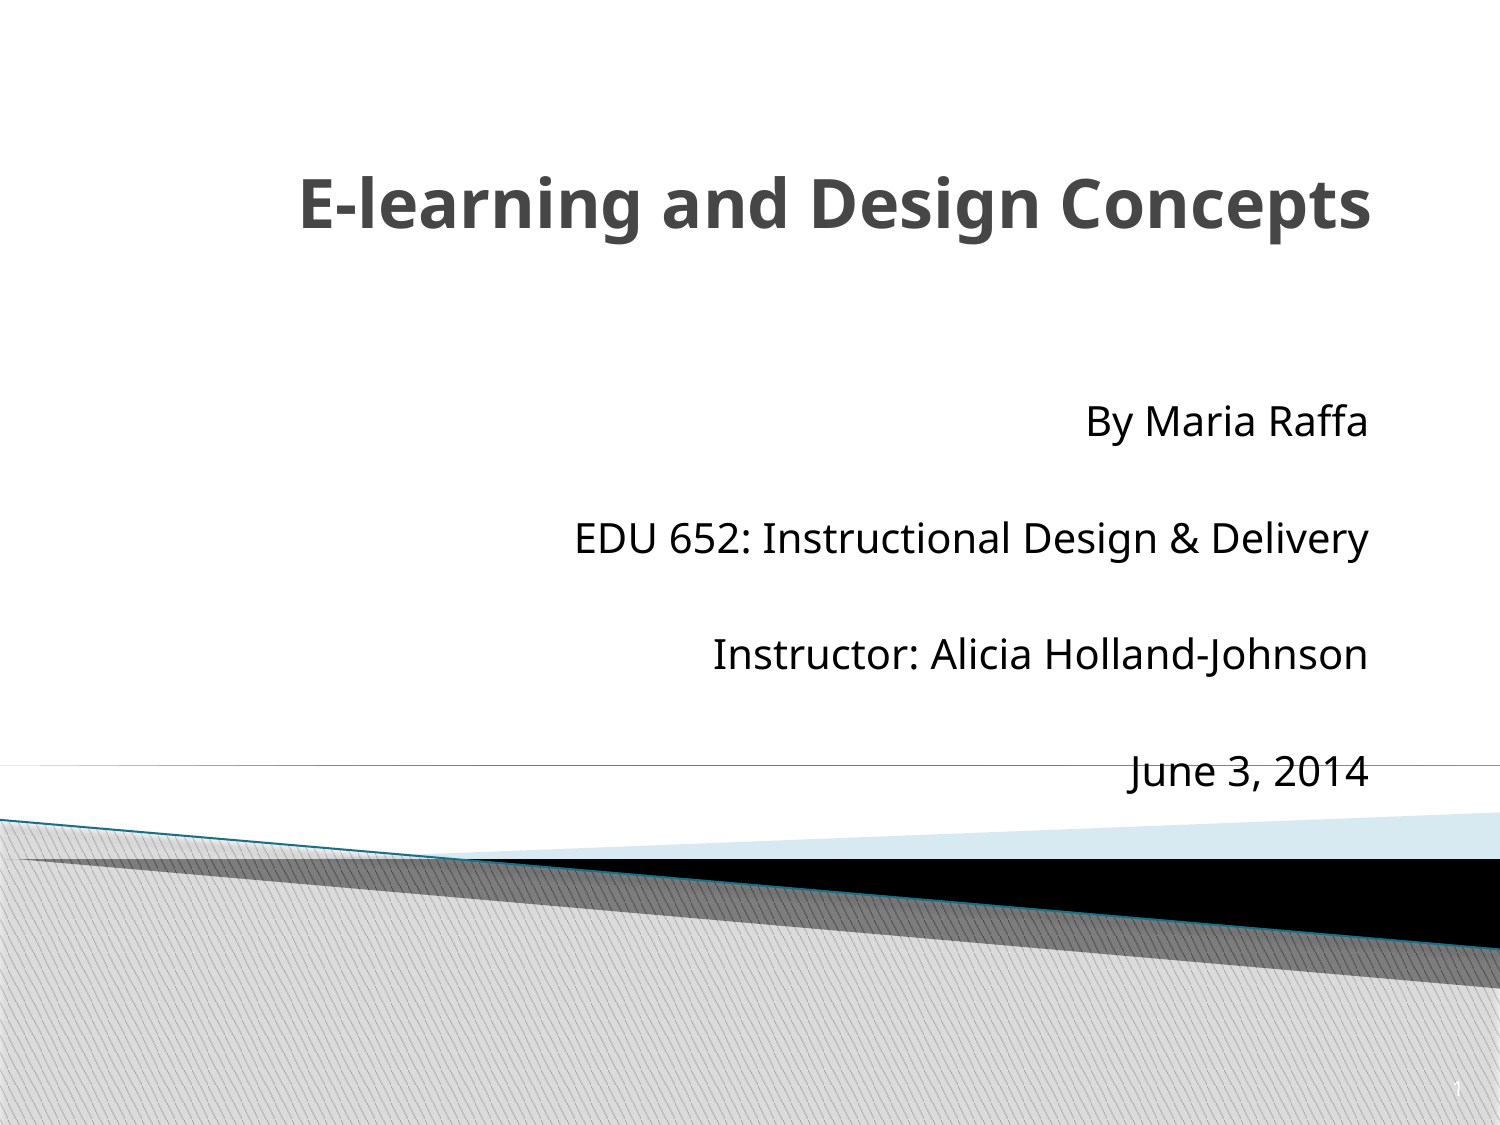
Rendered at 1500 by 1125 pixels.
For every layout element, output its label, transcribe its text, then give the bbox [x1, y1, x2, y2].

slide_number 1 [1418, 1051, 1479, 1112]
subtitle By Maria Raffa EDU 652: Instructional Design & Delivery Instructor: Alicia Holland-Johnson June 3, 2014 [112, 387, 1388, 790]
picture [5, 859, 1500, 989]
title E-learning and Design Concepts [112, 99, 1388, 250]
